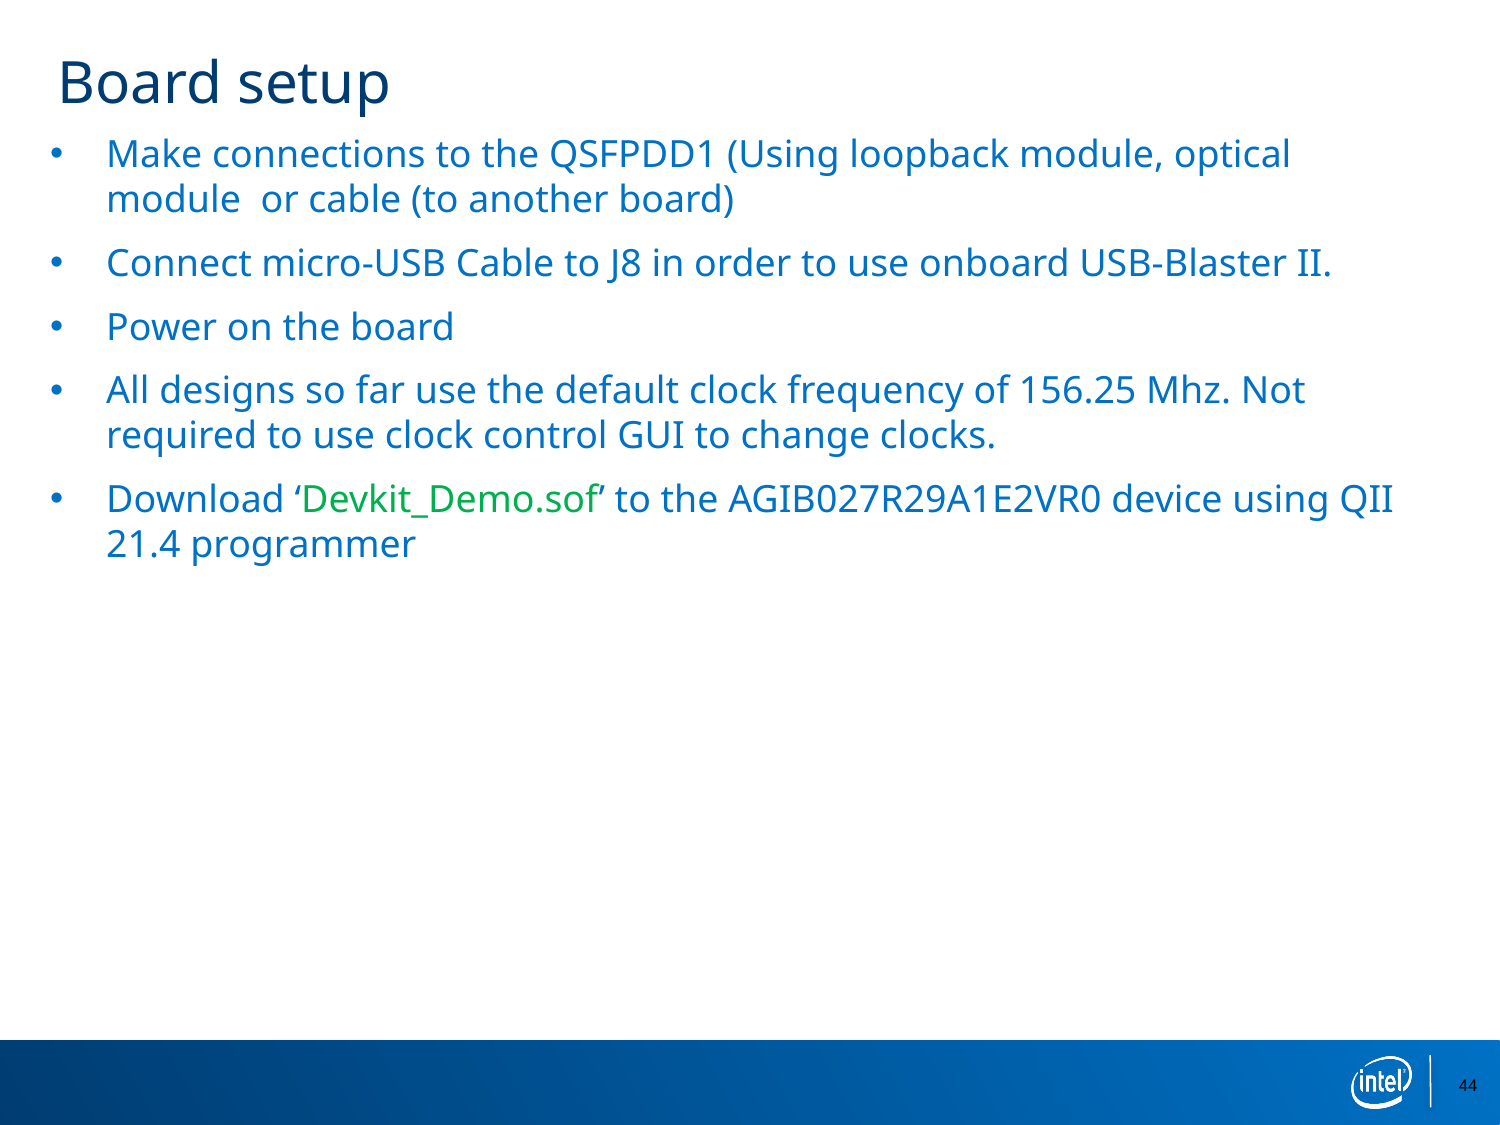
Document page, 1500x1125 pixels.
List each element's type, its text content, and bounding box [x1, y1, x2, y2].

title Board setup [57, 44, 1425, 195]
slide_number 44 [1127, 1055, 1478, 1116]
list Make connections to the QSFPDD1 (Using loopback module, optical module or cable (to another board) Connect micro-USB Cable to J8 in order to use onboard USB-Blaster II. Power on the board All designs so far use the default clock frequency of 156.25 Mhz. Not required to use clock control GUI to change clocks. Download ‘Devkit_Demo.sof’ to the AGIB027R29A1E2VR0 device using QII 21.4 programmer [50, 130, 1418, 981]
